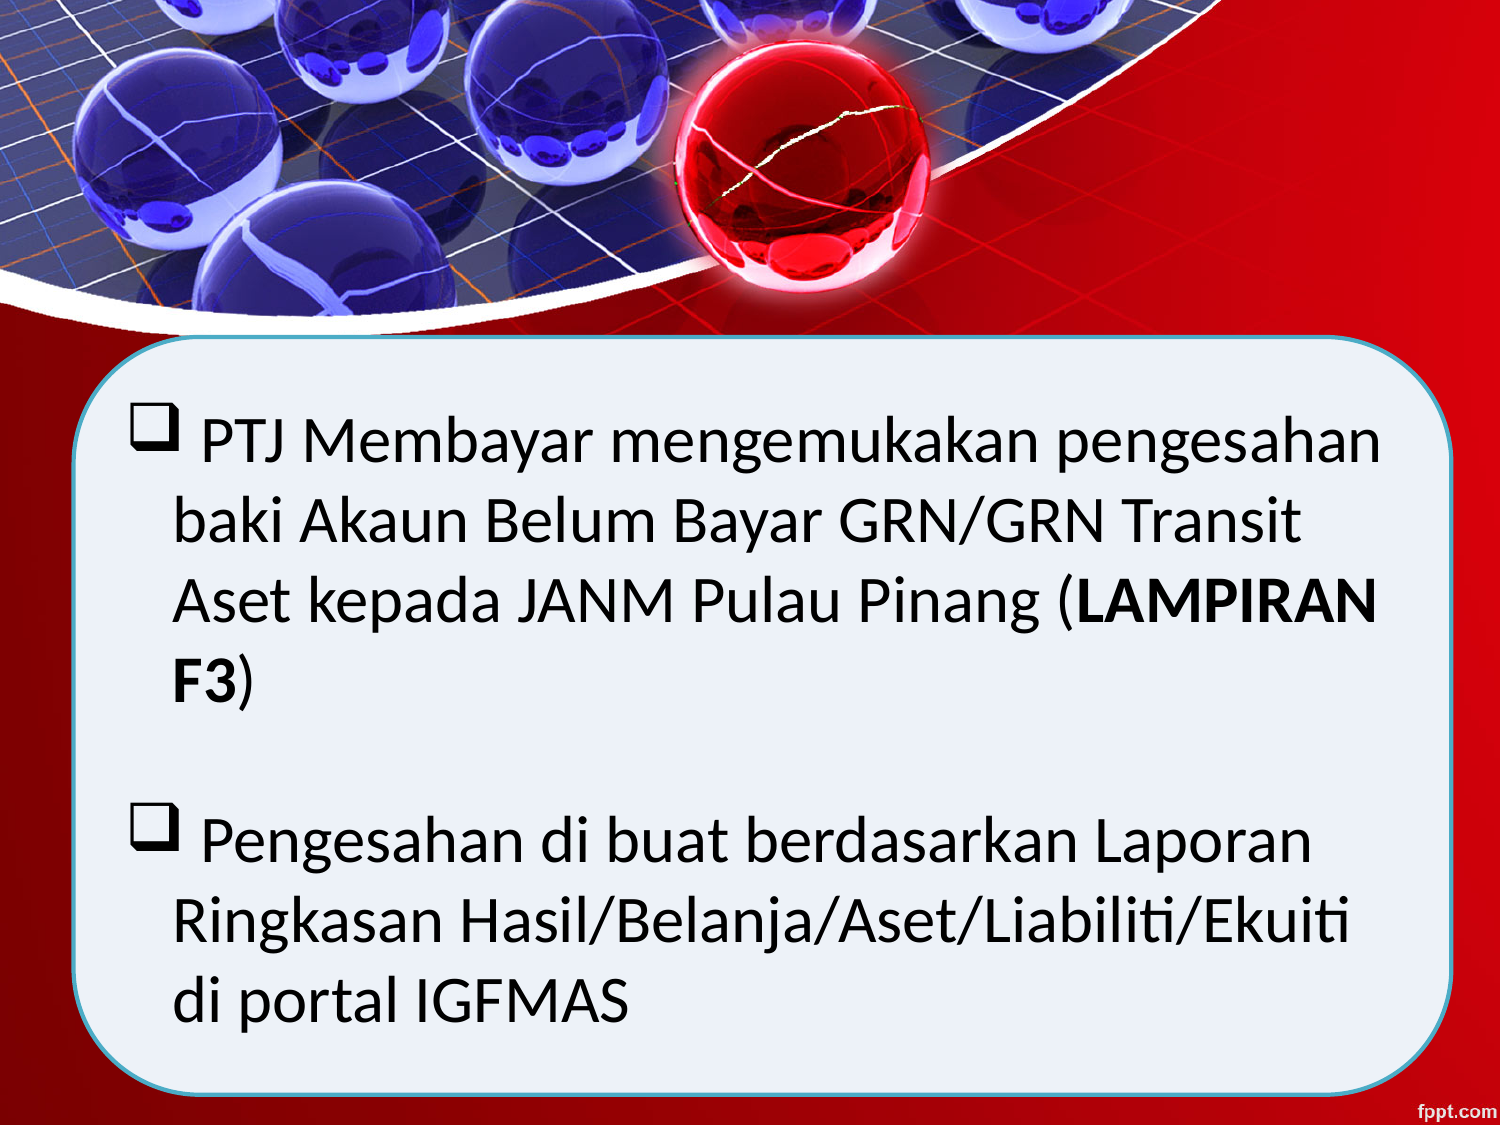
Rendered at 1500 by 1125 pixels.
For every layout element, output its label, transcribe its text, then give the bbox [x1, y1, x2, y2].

text_box PTJ Membayar mengemukakan pengesahan baki Akaun Belum Bayar GRN/GRN Transit Aset kepada JANM Pulau Pinang (LAMPIRAN F3) Pengesahan di buat berdasarkan Laporan Ringkasan Hasil/Belanja/Aset/Liabiliti/Ekuiti di portal IGFMAS [73, 336, 1452, 1095]
picture [0, 0, 1500, 1125]
